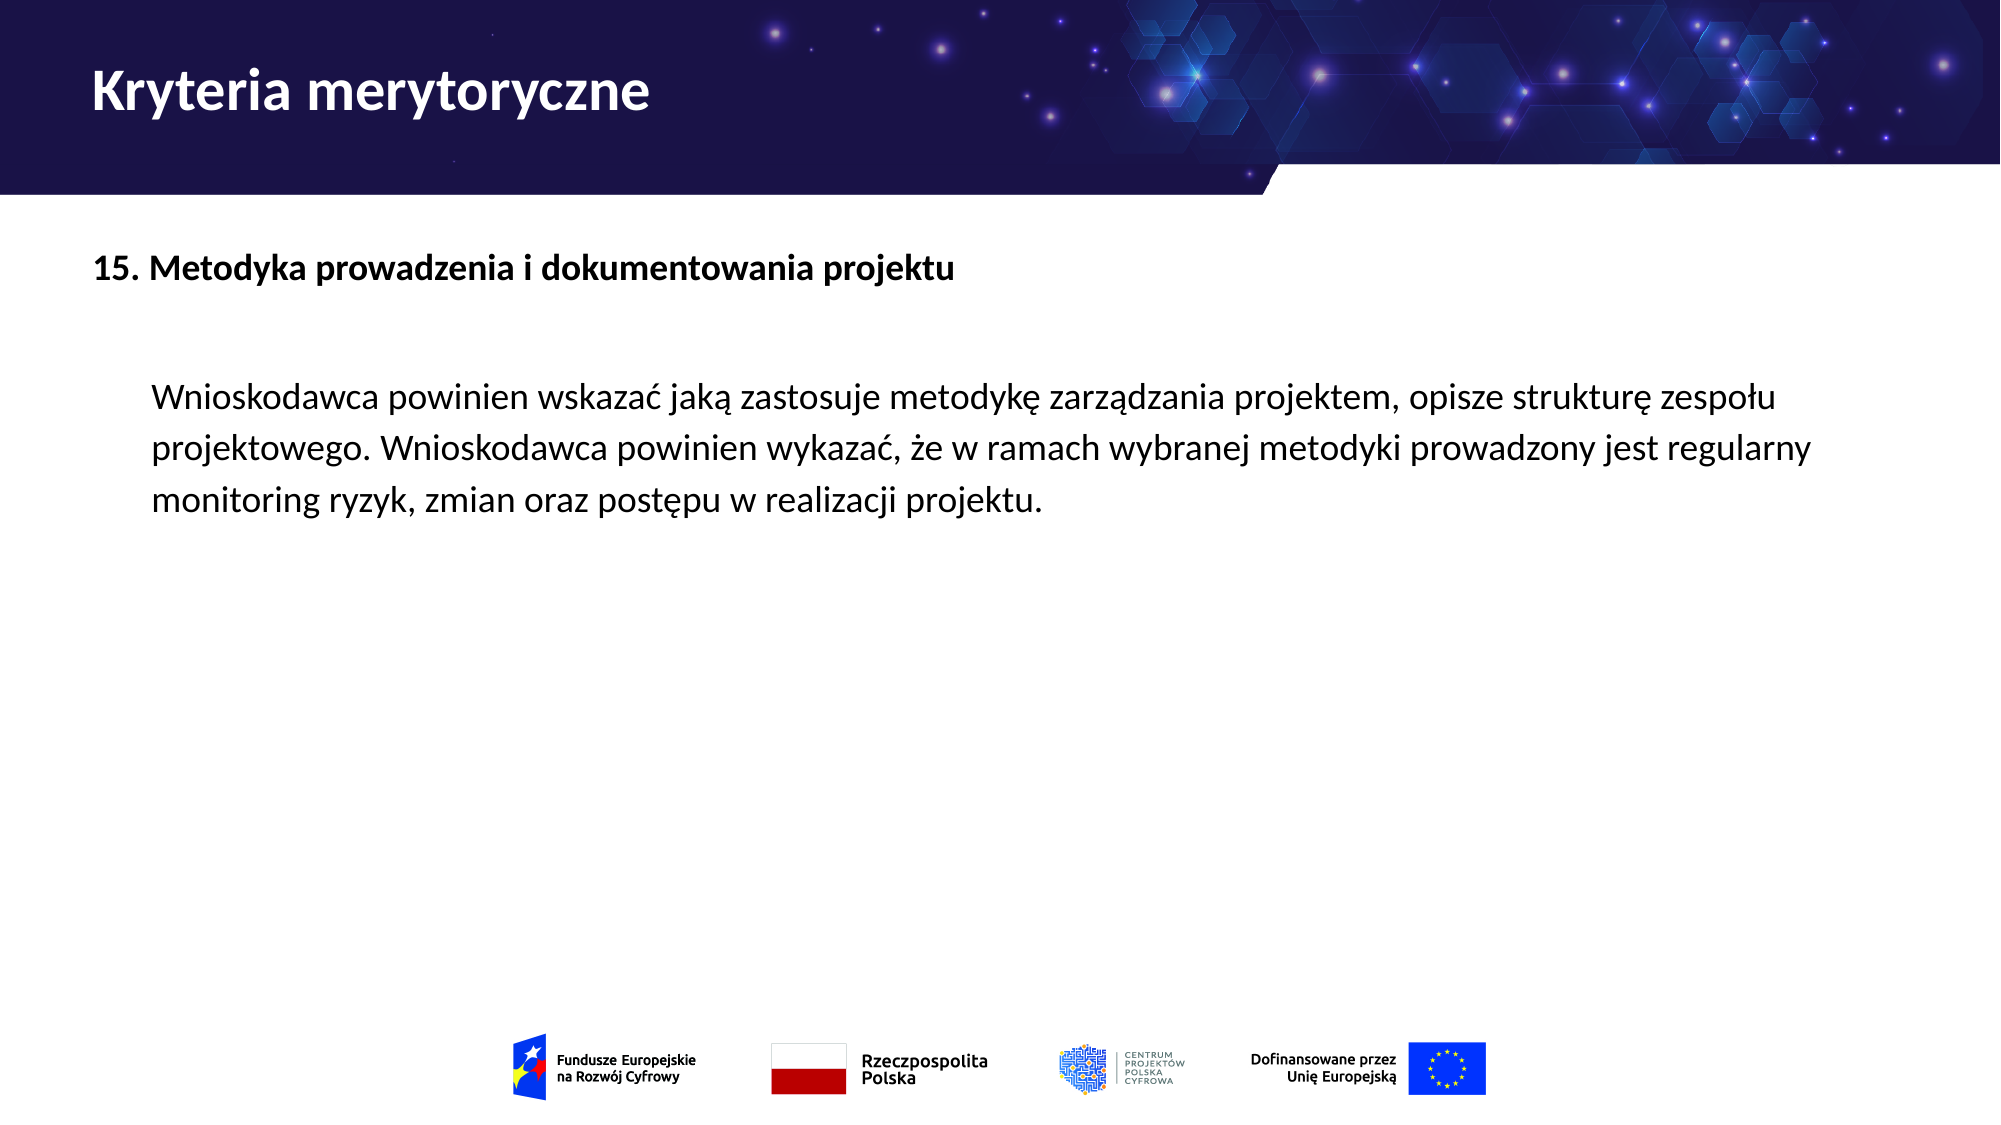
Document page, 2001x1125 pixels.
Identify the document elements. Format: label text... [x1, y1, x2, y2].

picture [491, 1011, 1509, 1122]
list 15. Metodyka prowadzenia i dokumentowania projektu Wnioskodawca powinien wskazać jaką zastosuje metodykę zarządzania projektem, opisze strukturę zespołu projektowego. Wnioskodawca powinien wykazać, że w ramach wybranej metodyki prowadzony jest regularny monitoring ryzyk, zmian oraz postępu w realizacji projektu. [77, 229, 1863, 904]
title Kryteria merytoryczne [77, 46, 1863, 136]
picture [0, 0, 2000, 195]
